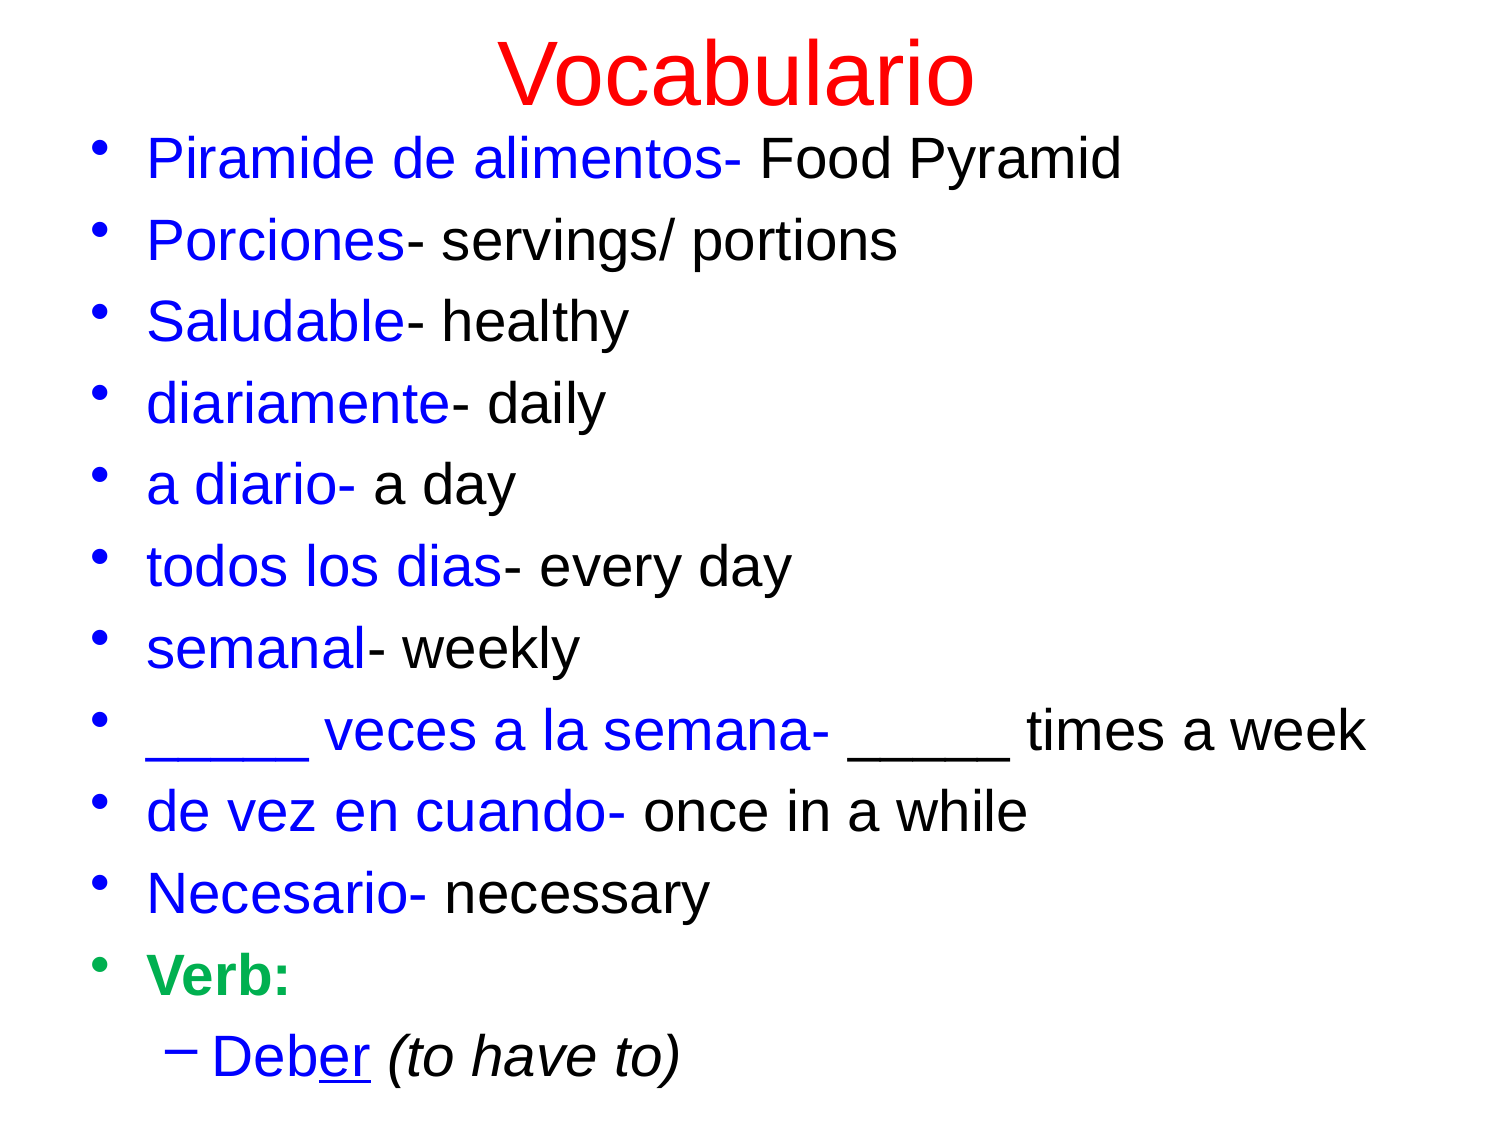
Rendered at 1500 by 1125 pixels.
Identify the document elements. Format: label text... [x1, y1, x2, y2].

title Vocabulario [75, 0, 1425, 112]
list Piramide de alimentos- Food Pyramid Porciones- servings/ portions Saludable- healthy diariamente- daily a diario- a day todos los dias- every day semanal- weekly _____ veces a la semana- _____ times a week de vez en cuando- once in a while Necesario- necessary Verb: Deber (to have to) [75, 112, 1425, 988]
